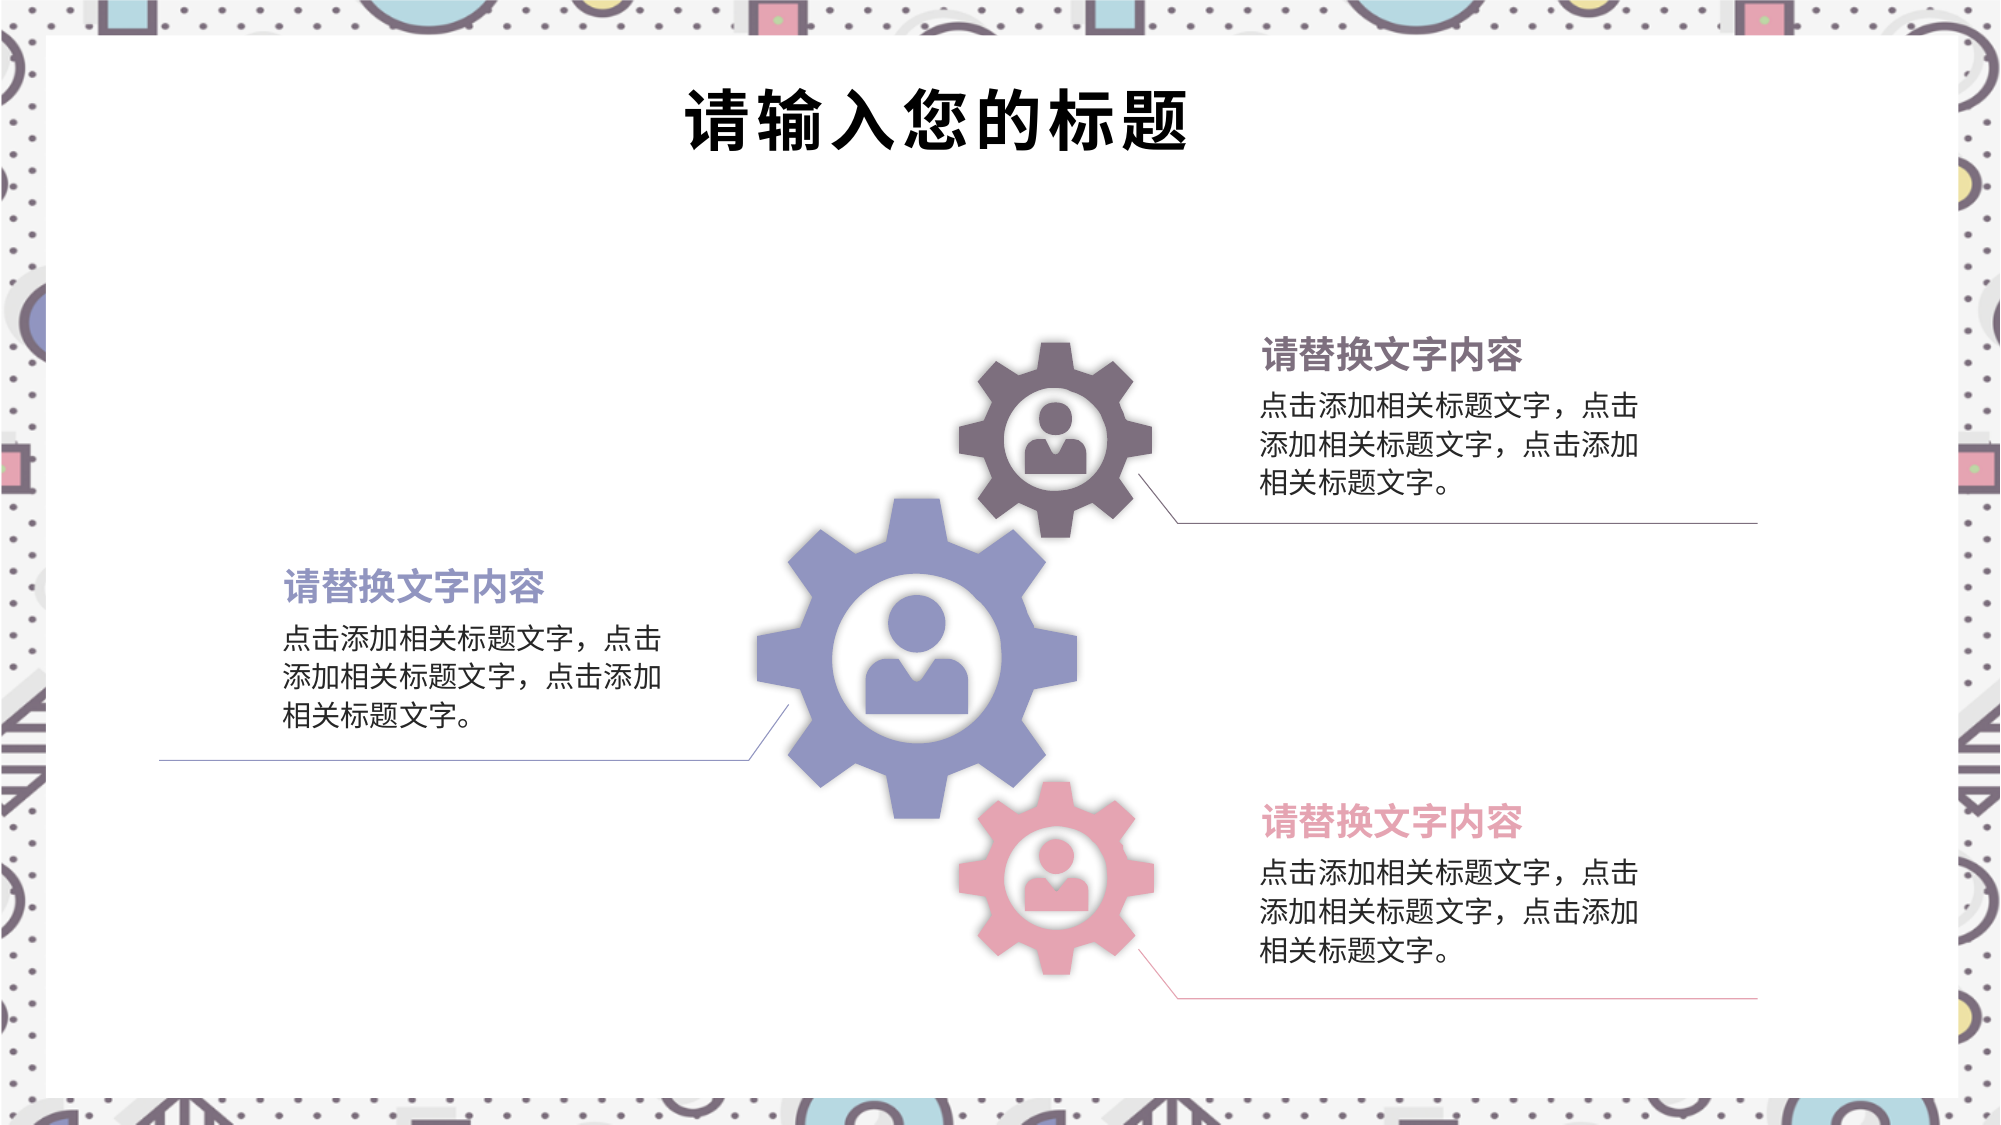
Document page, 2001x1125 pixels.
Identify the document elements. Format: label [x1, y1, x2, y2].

text_box [756, 498, 1077, 819]
text_box [159, 707, 756, 761]
text_box [1245, 785, 1665, 976]
text_box [267, 551, 687, 742]
text_box [959, 342, 1152, 538]
text_box [1154, 950, 1758, 1000]
text_box [959, 781, 1154, 975]
text_box [1152, 474, 1758, 524]
text_box [1245, 318, 1665, 509]
picture [3, 1, 2000, 1125]
